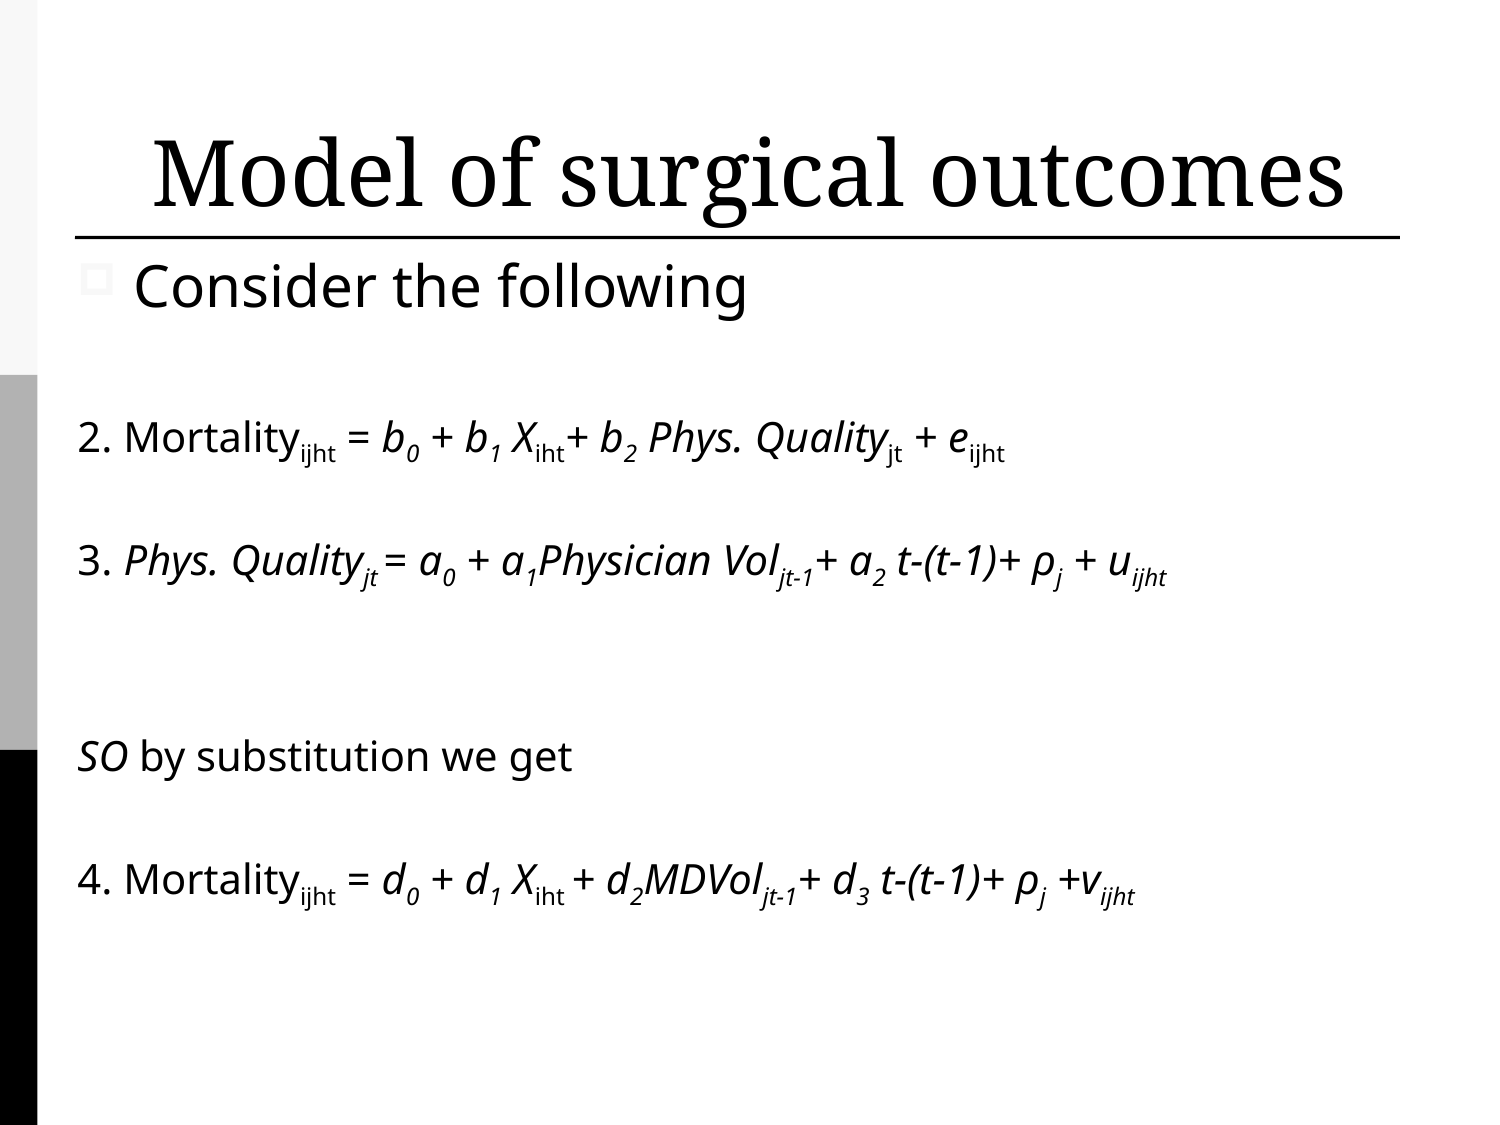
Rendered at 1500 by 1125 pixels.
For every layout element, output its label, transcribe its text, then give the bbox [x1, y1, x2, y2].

title Model of surgical outcomes [74, 45, 1426, 233]
list Consider the following 2. Mortalityijht = b0 + b1 Xiht+ b2 Phys. Qualityjt + eijht 3. Phys. Qualityjt = a0 + a1Physician Voljt-1+ a2 t-(t-1)+ ρj + uijht SO by substitution we get 4. Mortalityijht = d0 + d1 Xiht + d2MDVoljt-1+ d3 t-(t-1)+ ρj +vijht [62, 249, 1476, 1063]
